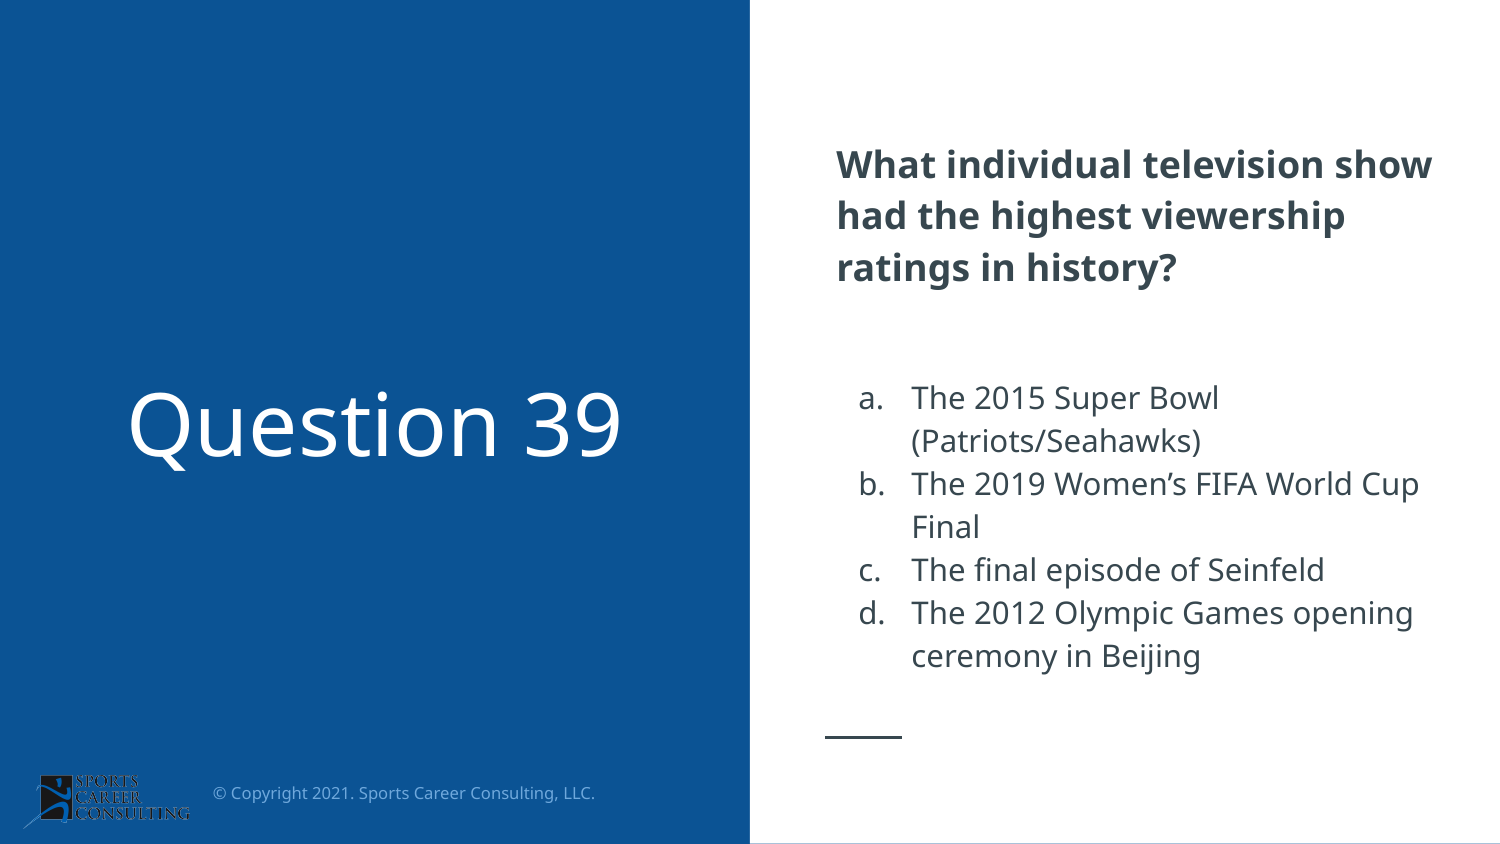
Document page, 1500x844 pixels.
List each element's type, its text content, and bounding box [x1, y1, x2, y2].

list What individual television show had the highest viewership ratings in history? The 2015 Super Bowl (Patriots/Seahawks) The 2019 Women’s FIFA World Cup Final The final episode of Seinfeld The 2012 Olympic Games opening ceremony in Beijing [821, 118, 1486, 725]
title Question 39 [43, 298, 708, 546]
text_box © Copyright 2021. Sports Career Consulting, LLC. [197, 767, 750, 838]
picture [22, 774, 190, 829]
